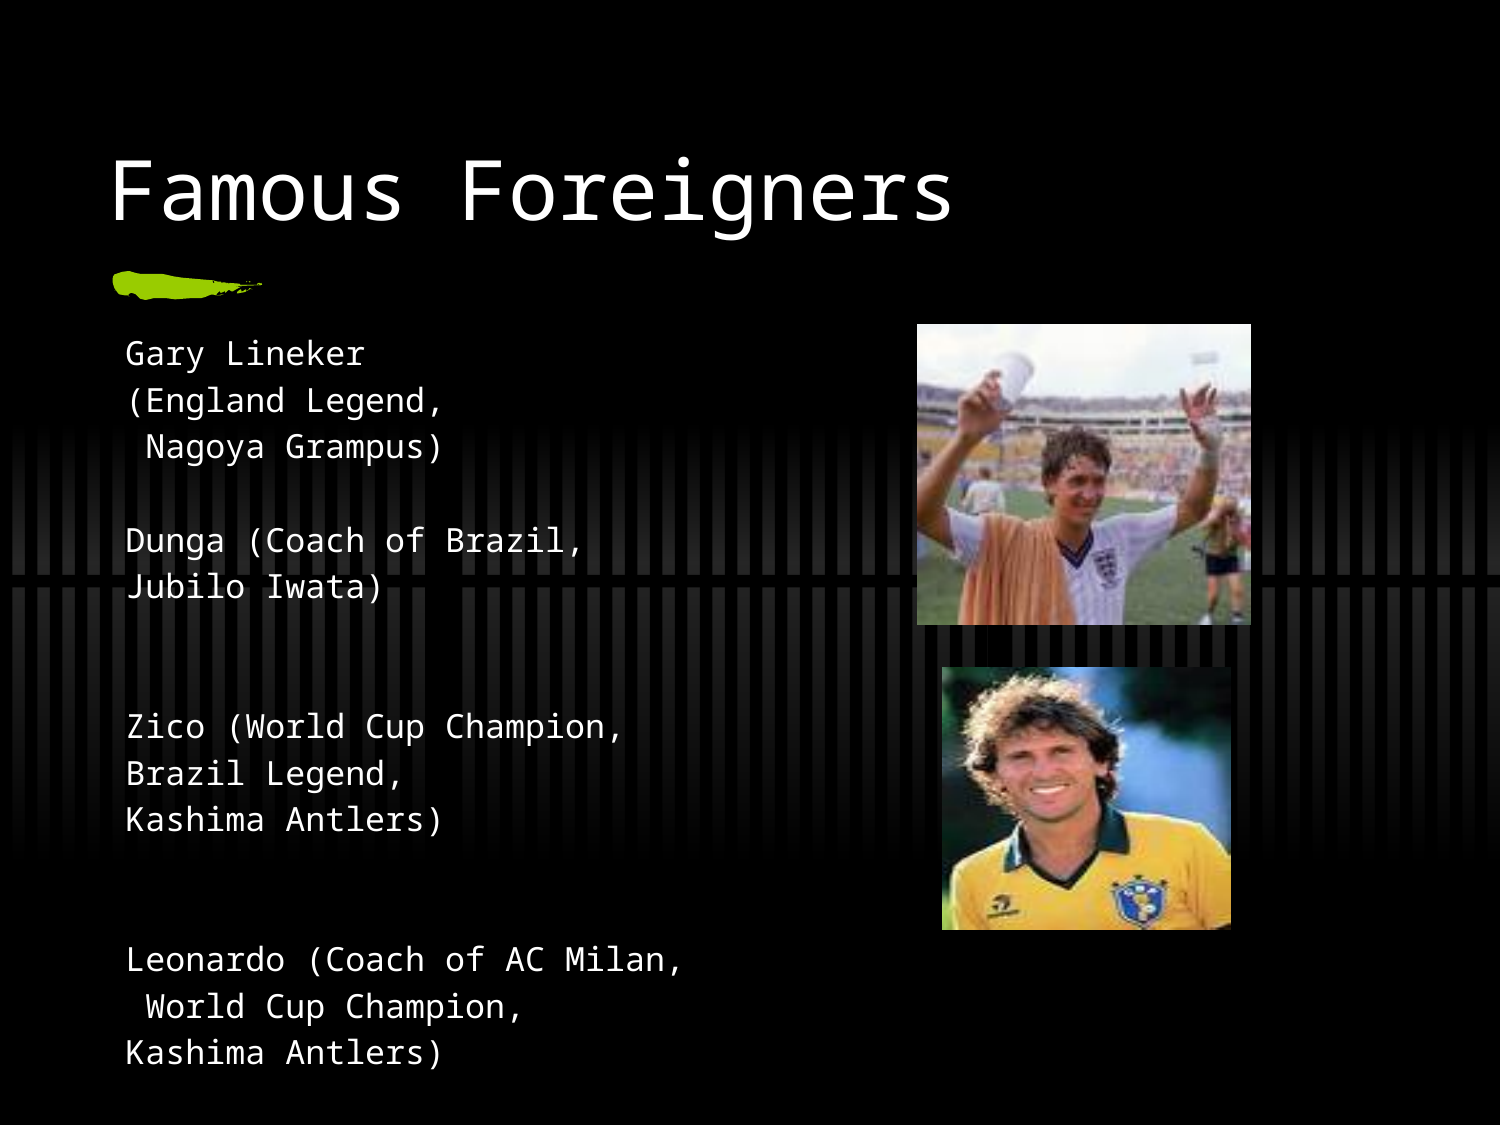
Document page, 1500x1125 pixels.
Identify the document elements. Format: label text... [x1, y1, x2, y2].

title Famous Foreigners [93, 112, 1407, 263]
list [916, 324, 1251, 626]
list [941, 667, 1231, 931]
list Gary Lineker (England Legend, Nagoya Grampus) Dunga (Coach of Brazil, Jubilo Iwata) Zico (World Cup Champion, Brazil Legend, Kashima Antlers) Leonardo (Coach of AC Milan, World Cup Champion, Kashima Antlers) [93, 324, 739, 951]
